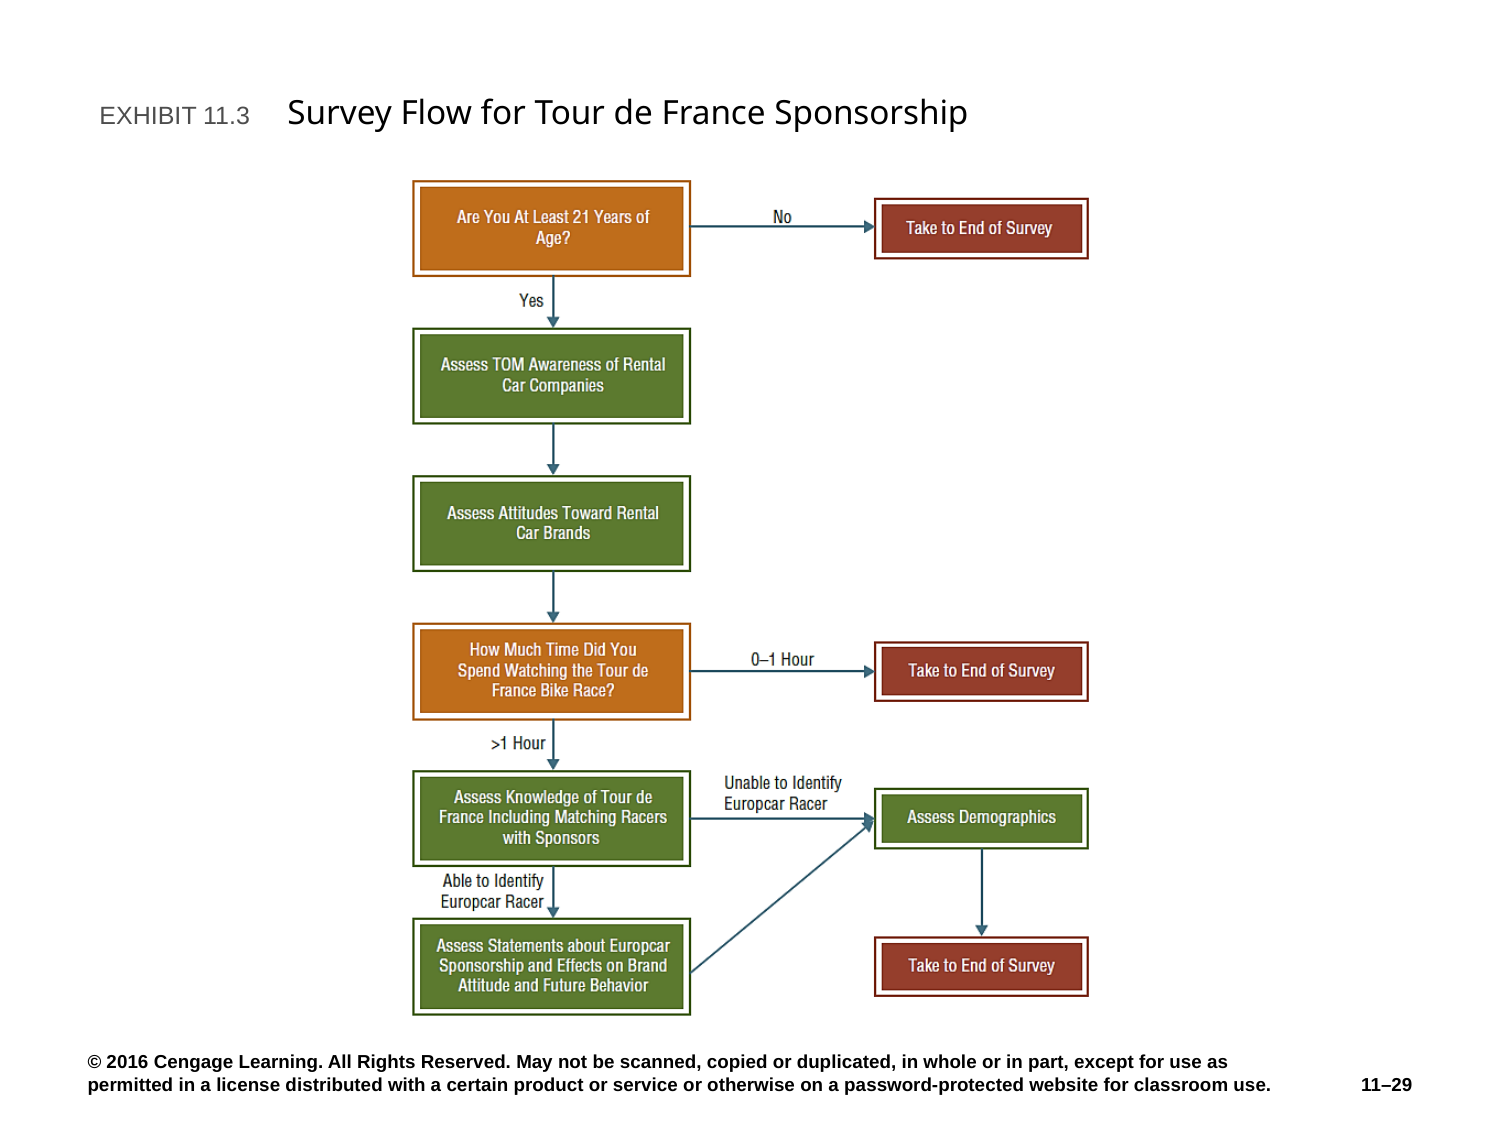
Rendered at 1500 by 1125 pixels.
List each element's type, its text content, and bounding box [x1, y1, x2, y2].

picture [408, 178, 1090, 1019]
text_box EXHIBIT 11.3 Survey Flow for Tour de France Sponsorship [84, 84, 1414, 139]
footer © 2016 Cengage Learning. All Rights Reserved. May not be scanned, copied or duplicated, in whole or in part, except for use as permitted in a license distributed with a certain product or service or otherwise on a password-protected website for classroom use. [87, 1057, 1050, 1103]
slide_number 11–29 [1050, 1042, 1413, 1103]
